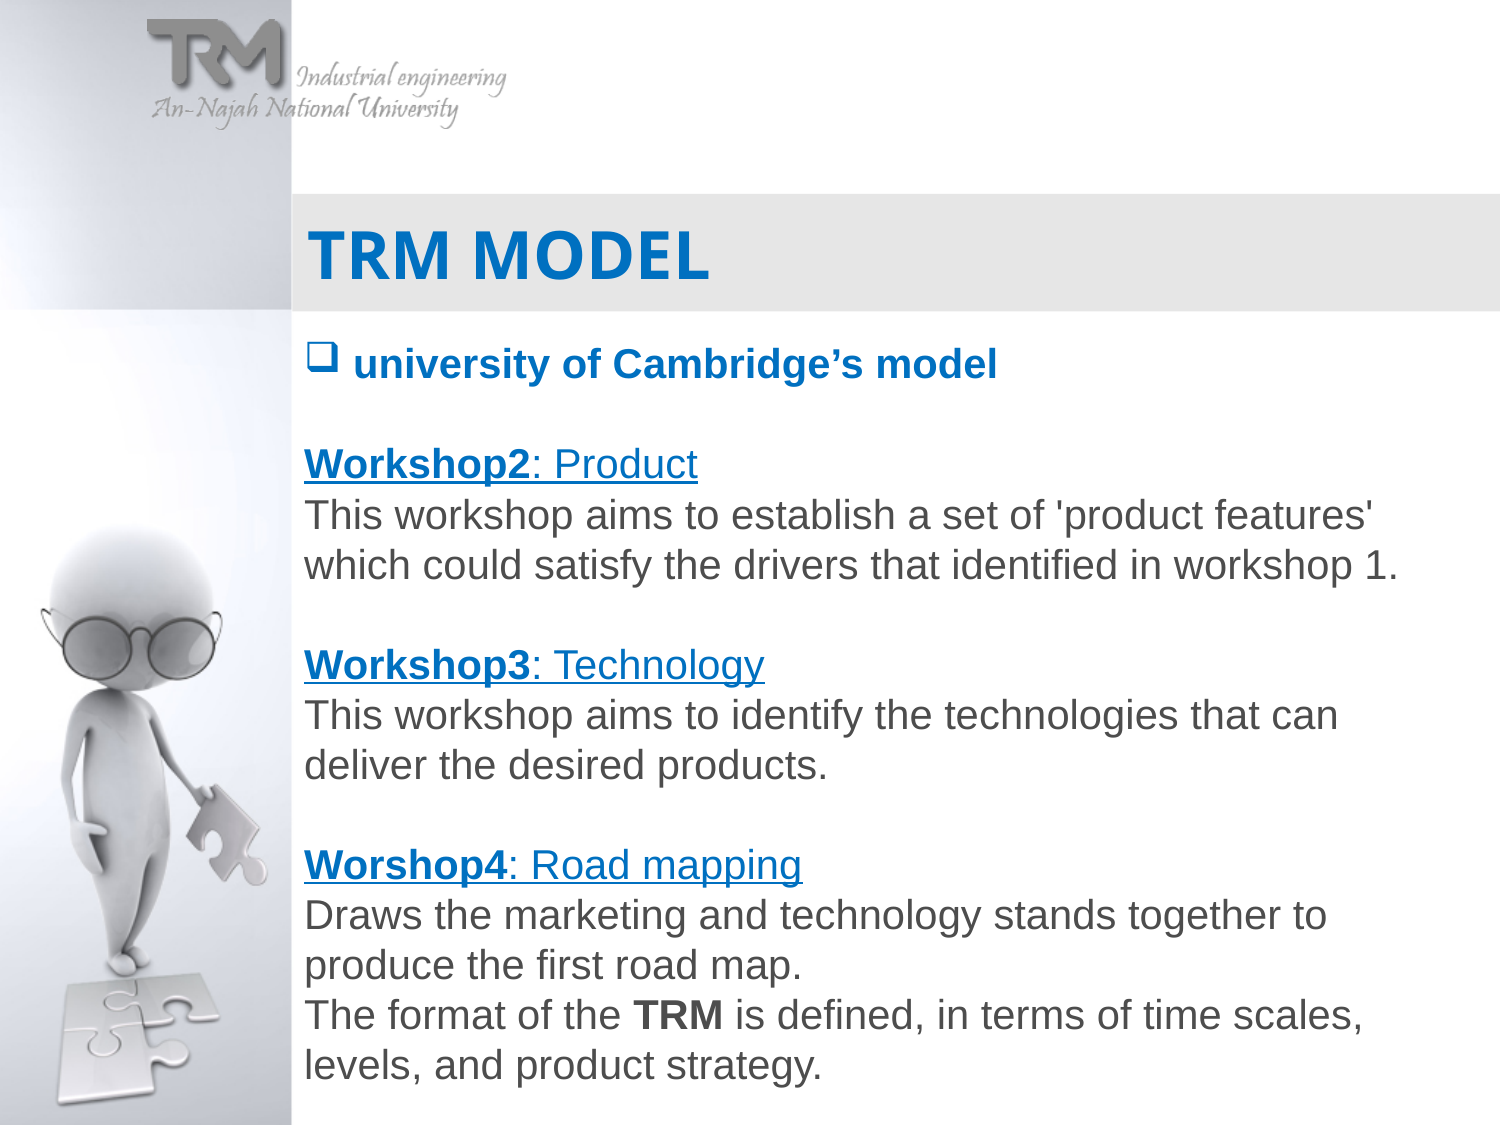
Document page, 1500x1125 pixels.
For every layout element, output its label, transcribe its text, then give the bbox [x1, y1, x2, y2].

text_box university of Cambridge’s model Workshop2: Product This workshop aims to establish a set of 'product features' which could satisfy the drivers that identified in workshop 1. Workshop3: Technology This workshop aims to identify the technologies that can deliver the desired products. Worshop4: Road mapping Draws the marketing and technology stands together to produce the first road map. The format of the TRM is defined, in terms of time scales, levels, and product strategy. [289, 329, 1471, 1096]
title TRM MODEL [292, 193, 1500, 312]
picture [0, 0, 1500, 1125]
